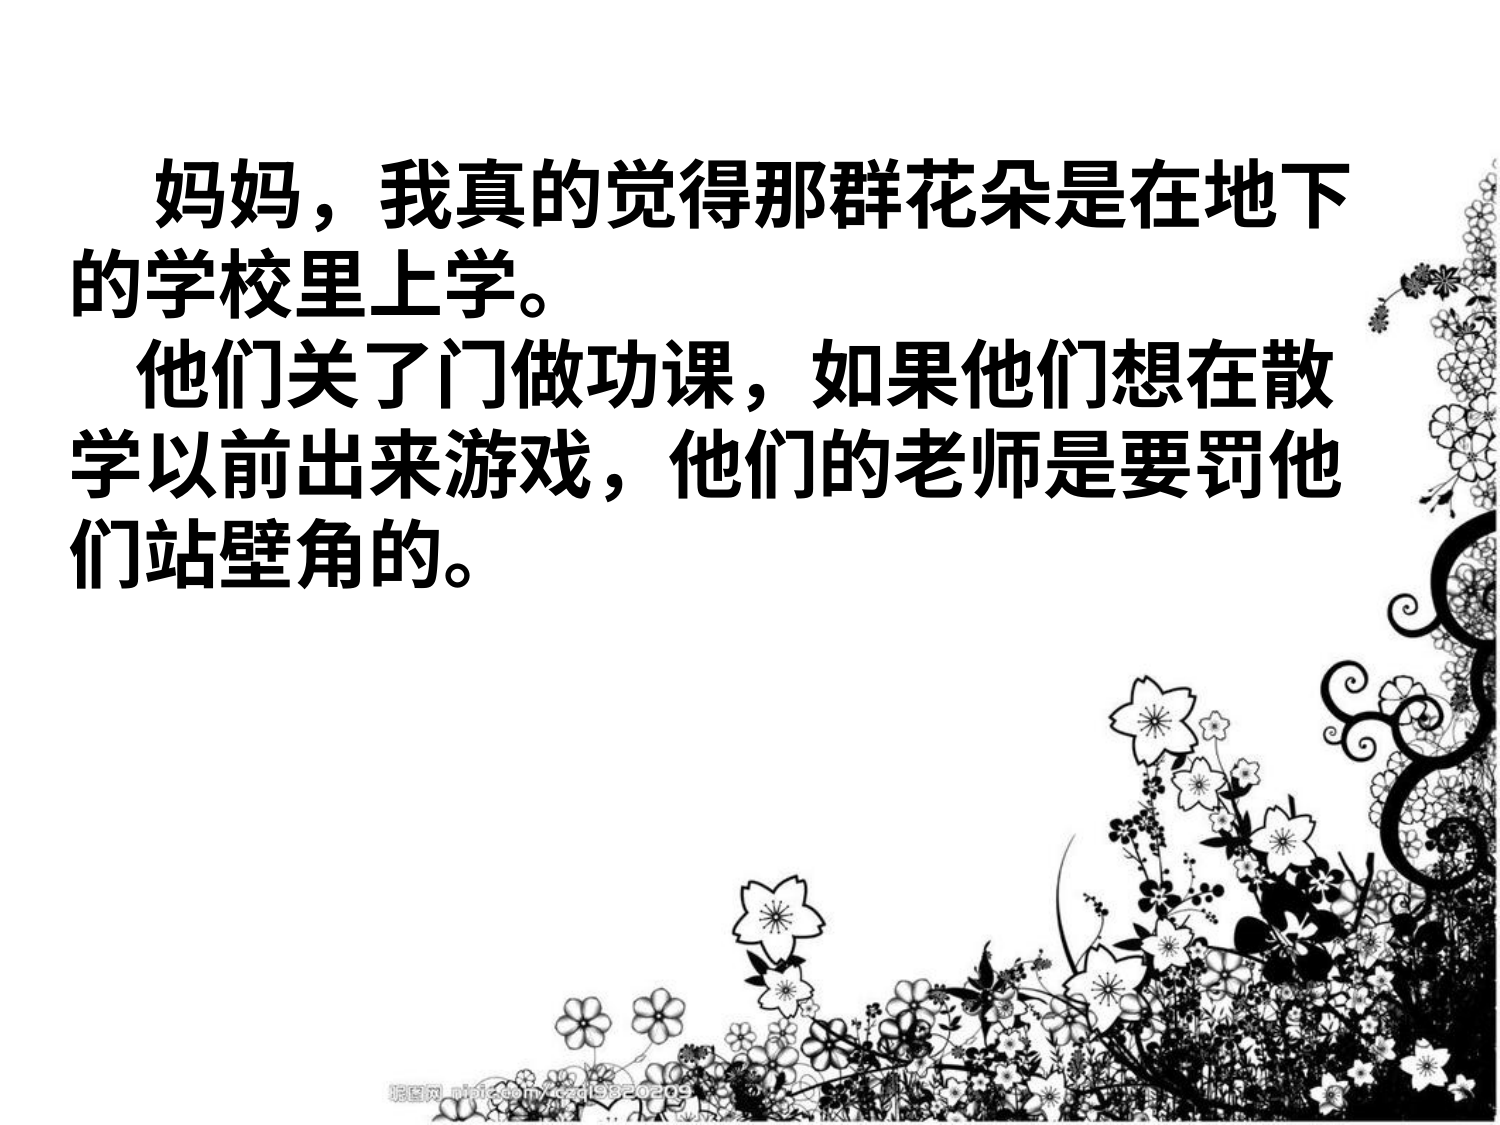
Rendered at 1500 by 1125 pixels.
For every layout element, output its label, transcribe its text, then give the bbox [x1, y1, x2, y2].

picture [371, 0, 1500, 1125]
title 妈妈，我真的觉得那群花朵是在地下的学校里上学。 他们关了门做功课，如果他们想在散学以前出来游戏，他们的老师是要罚他们站壁角的。 [53, 278, 366, 467]
